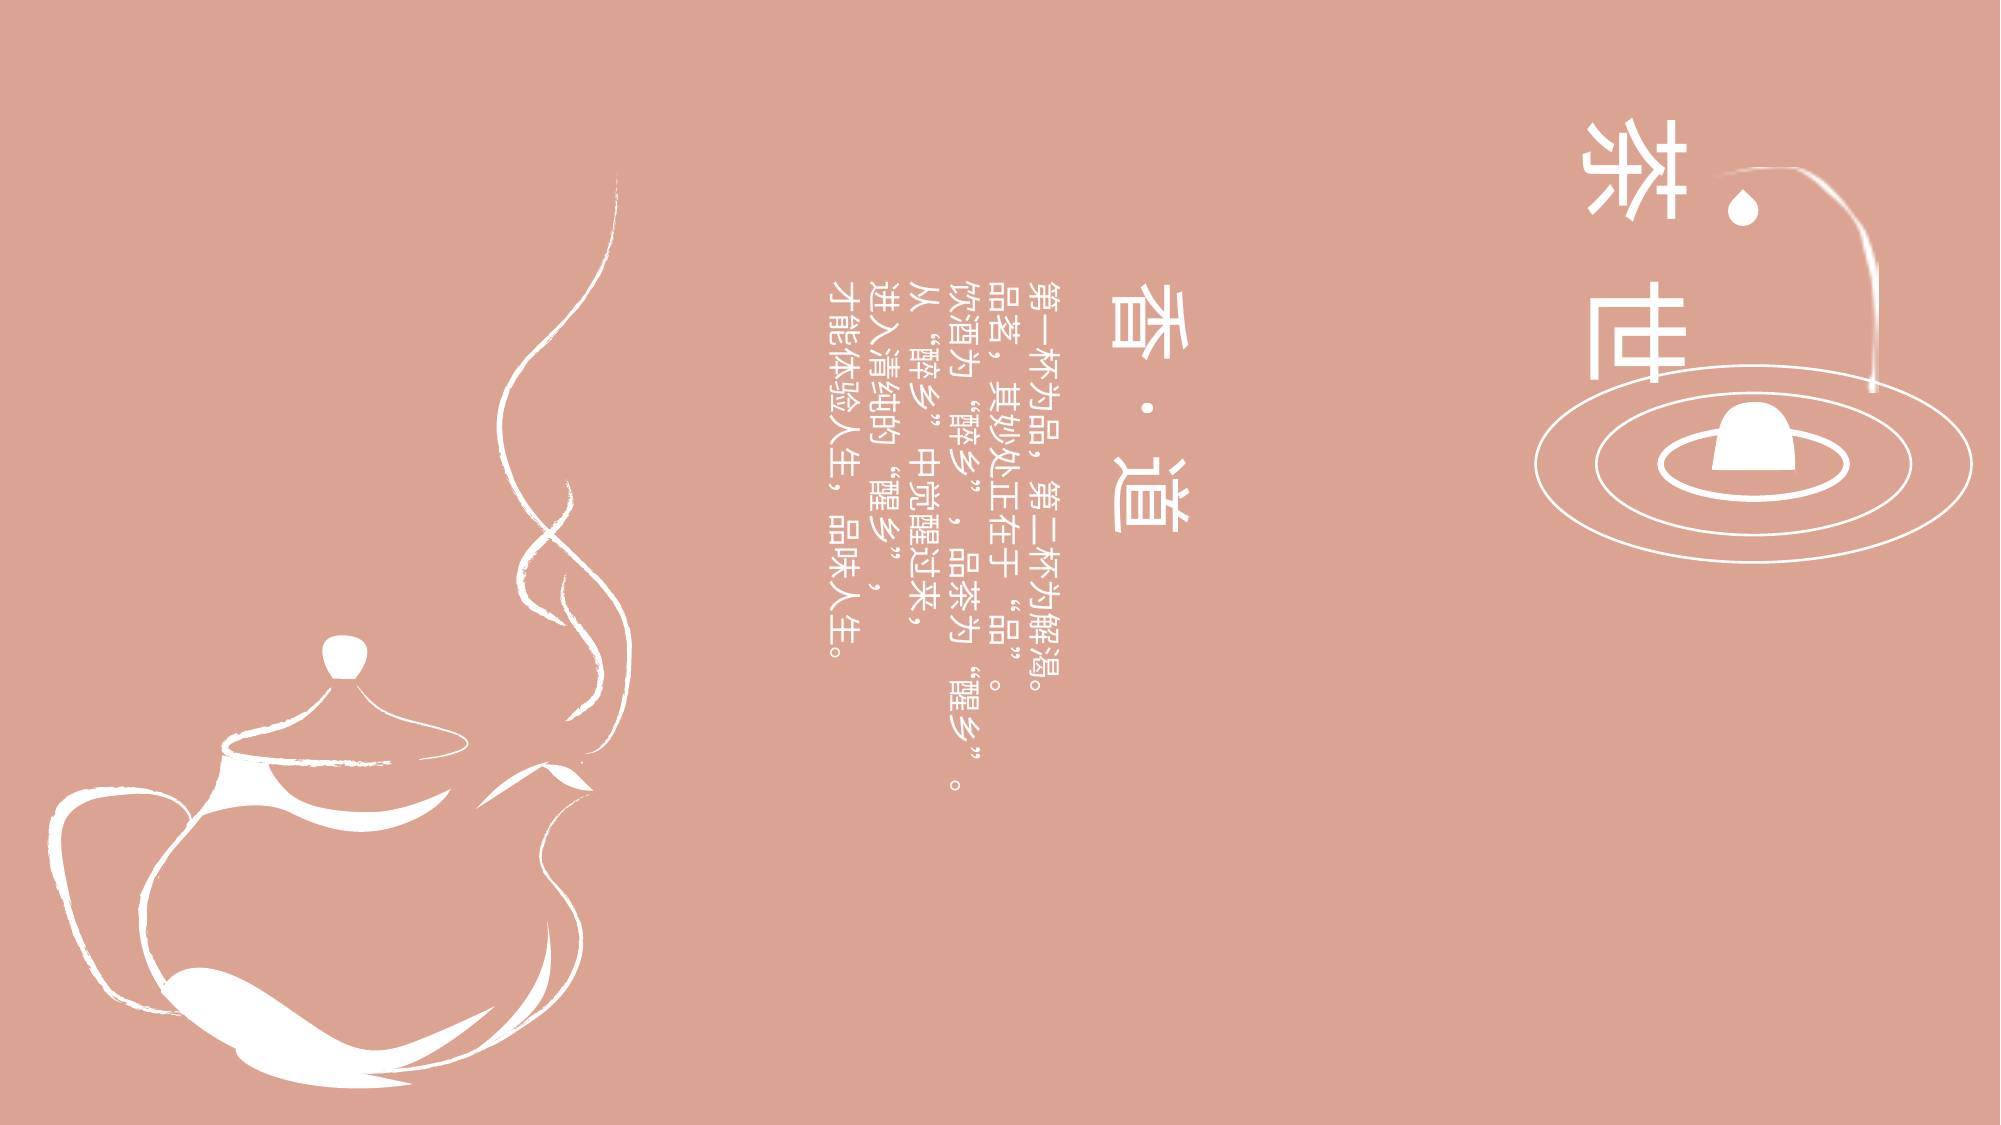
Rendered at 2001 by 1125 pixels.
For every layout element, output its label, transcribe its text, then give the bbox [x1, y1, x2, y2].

picture [1712, 167, 1879, 393]
text_box [1659, 431, 1848, 500]
text_box [1595, 393, 1913, 537]
text_box 茶 世 [1545, 98, 1713, 389]
text_box [1534, 382, 1973, 564]
text_box [1710, 400, 1797, 478]
text_box 第一杯为品，第二杯为解渴。 品茗，其妙处正在于“品”。 饮酒为“醉乡”，品茶为“醒乡”。 从“醉乡”中觉醒过来， 进入清纯的“醒乡”， 才能体验人生，品味人生。 [800, 265, 1074, 984]
text_box 香·道 [1078, 265, 1211, 534]
picture [47, 172, 633, 1089]
